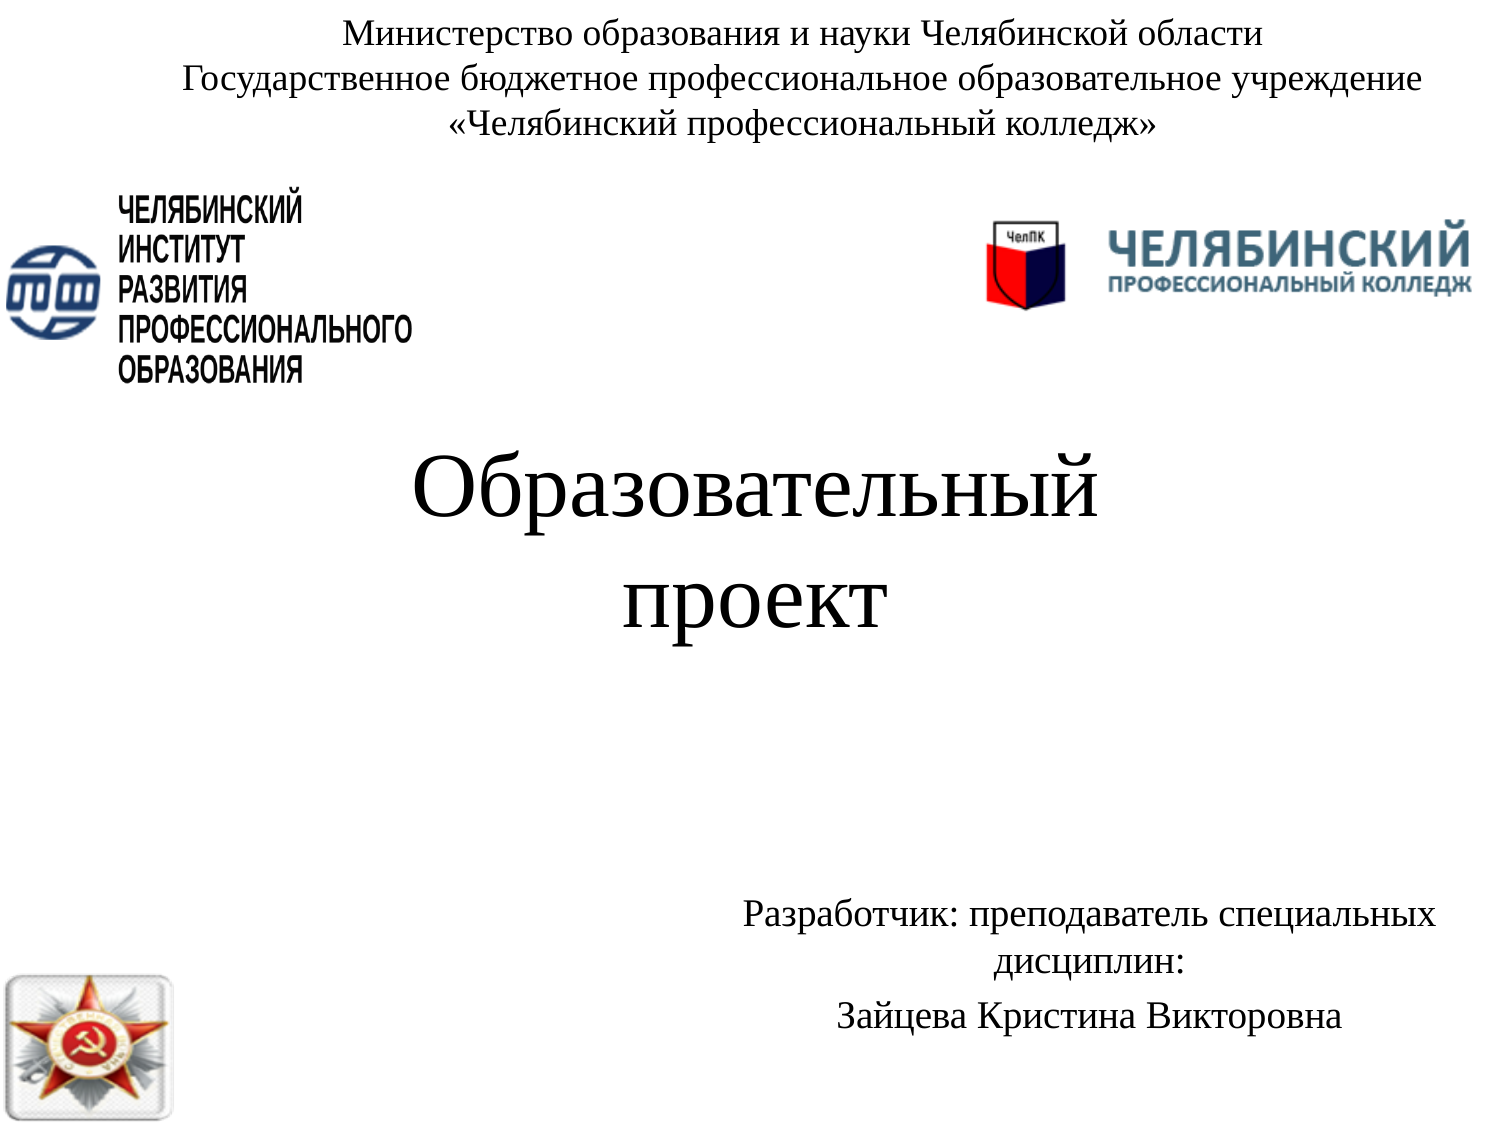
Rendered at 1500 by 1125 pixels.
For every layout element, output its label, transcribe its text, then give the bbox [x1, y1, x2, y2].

picture [959, 195, 1500, 319]
text_box Министерство образования и науки Челябинской области Государственное бюджетное профессиональное образовательное учреждение «Челябинский профессиональный колледж» [0, 0, 1500, 151]
text_box [0, 971, 178, 1125]
picture [0, 172, 420, 398]
subtitle Разработчик: преподаватель специальных дисциплин: Зайцева Кристина Викторовна [679, 645, 1500, 1090]
title Образовательный проект [348, 349, 1164, 811]
